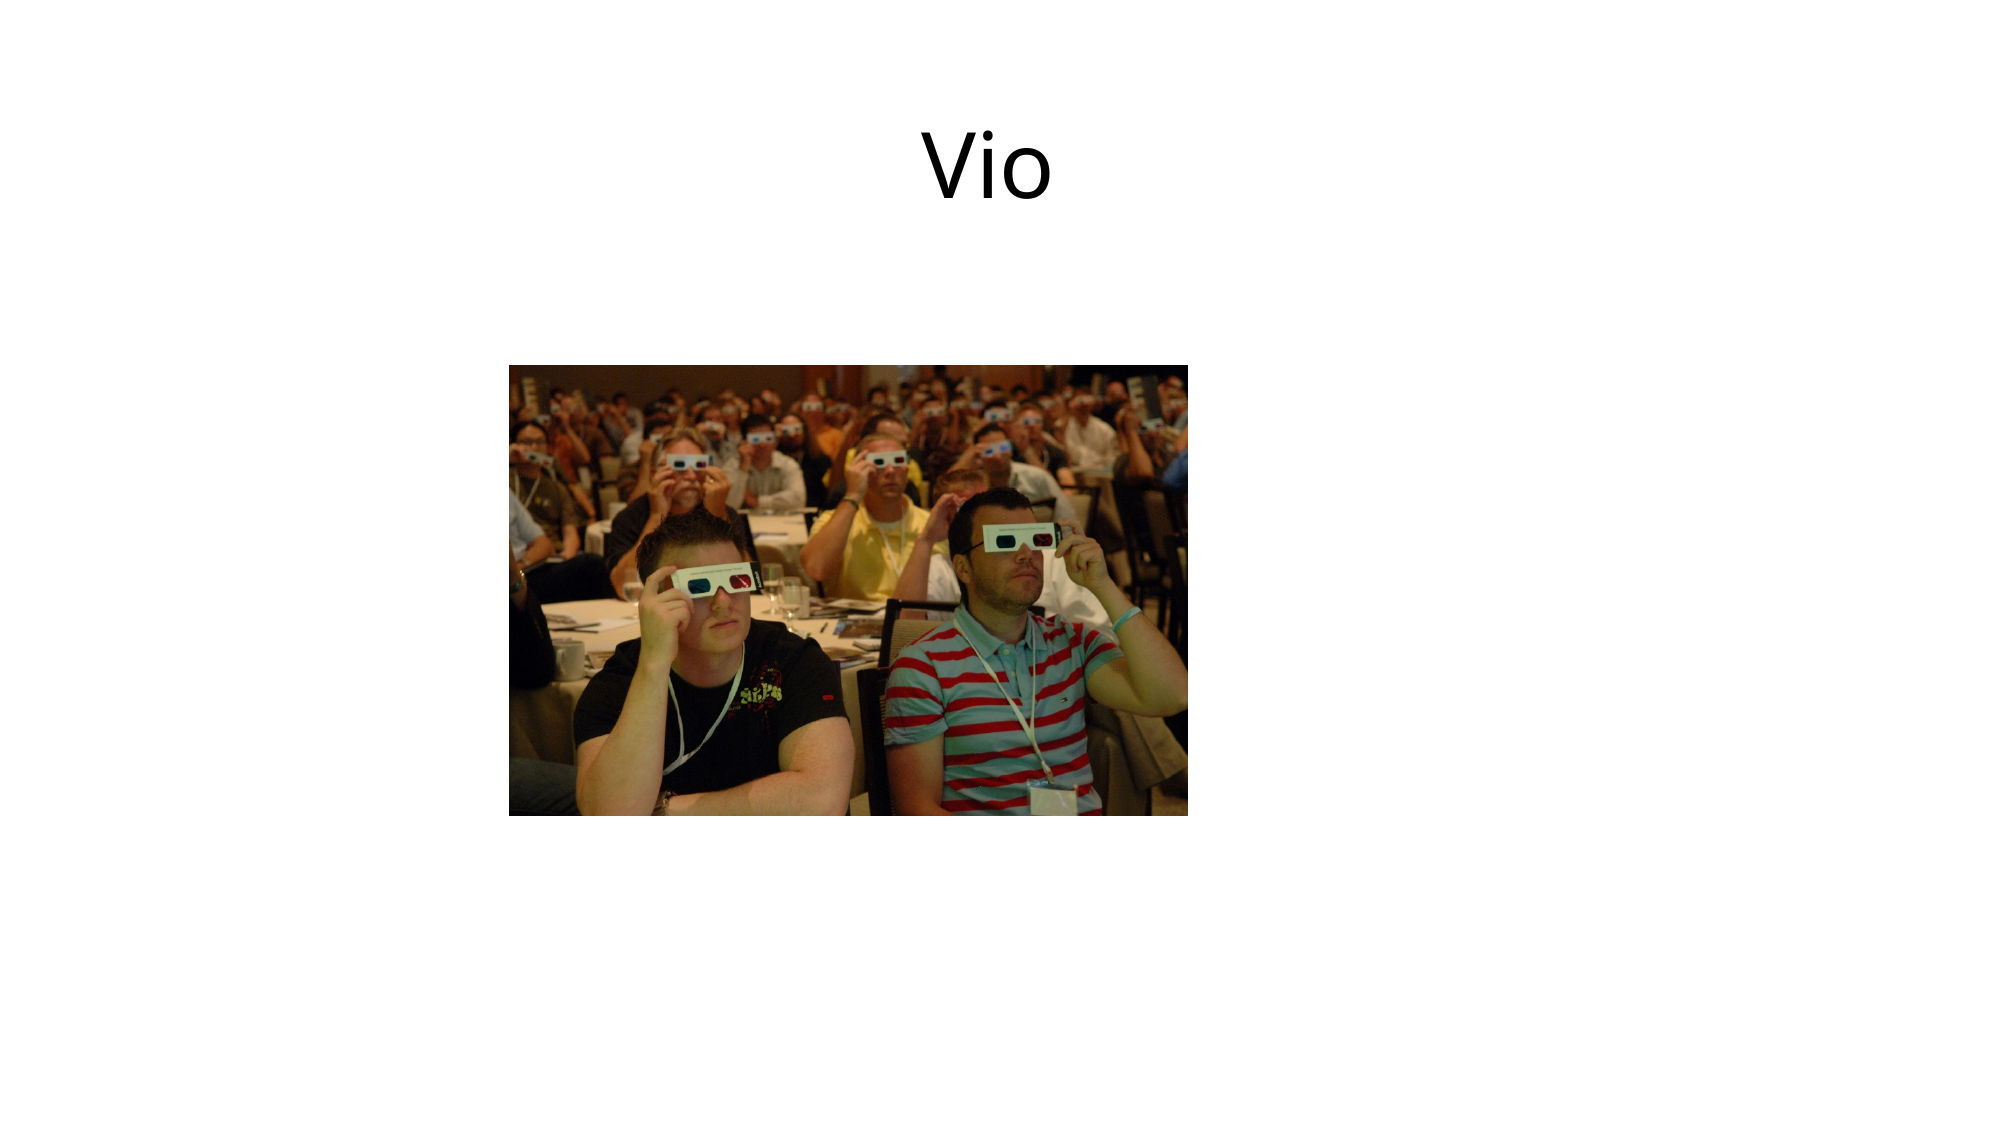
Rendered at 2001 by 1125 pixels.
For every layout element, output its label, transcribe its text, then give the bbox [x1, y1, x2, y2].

picture [509, 365, 1188, 816]
title Vio [137, 59, 1863, 278]
